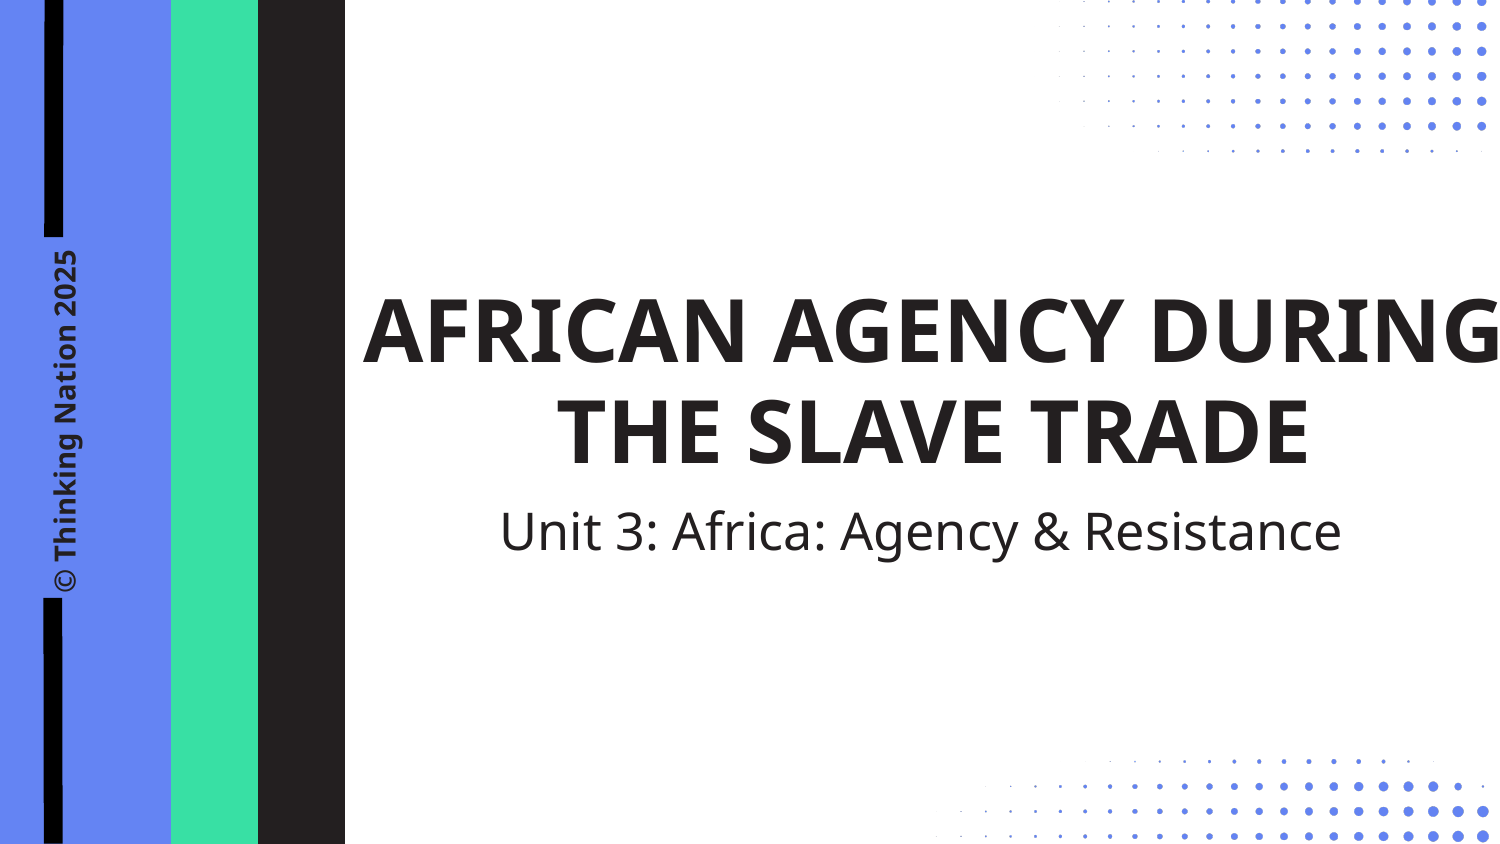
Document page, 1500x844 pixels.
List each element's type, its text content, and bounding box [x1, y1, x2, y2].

text_box [911, 759, 1500, 844]
text_box [1034, 0, 1500, 153]
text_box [0, 0, 346, 844]
text_box Unit 3: Africa: Agency & Resistance [403, 498, 1440, 561]
text_box AFRICAN AGENCY DURING THE SLAVE TRADE [356, 282, 1500, 484]
